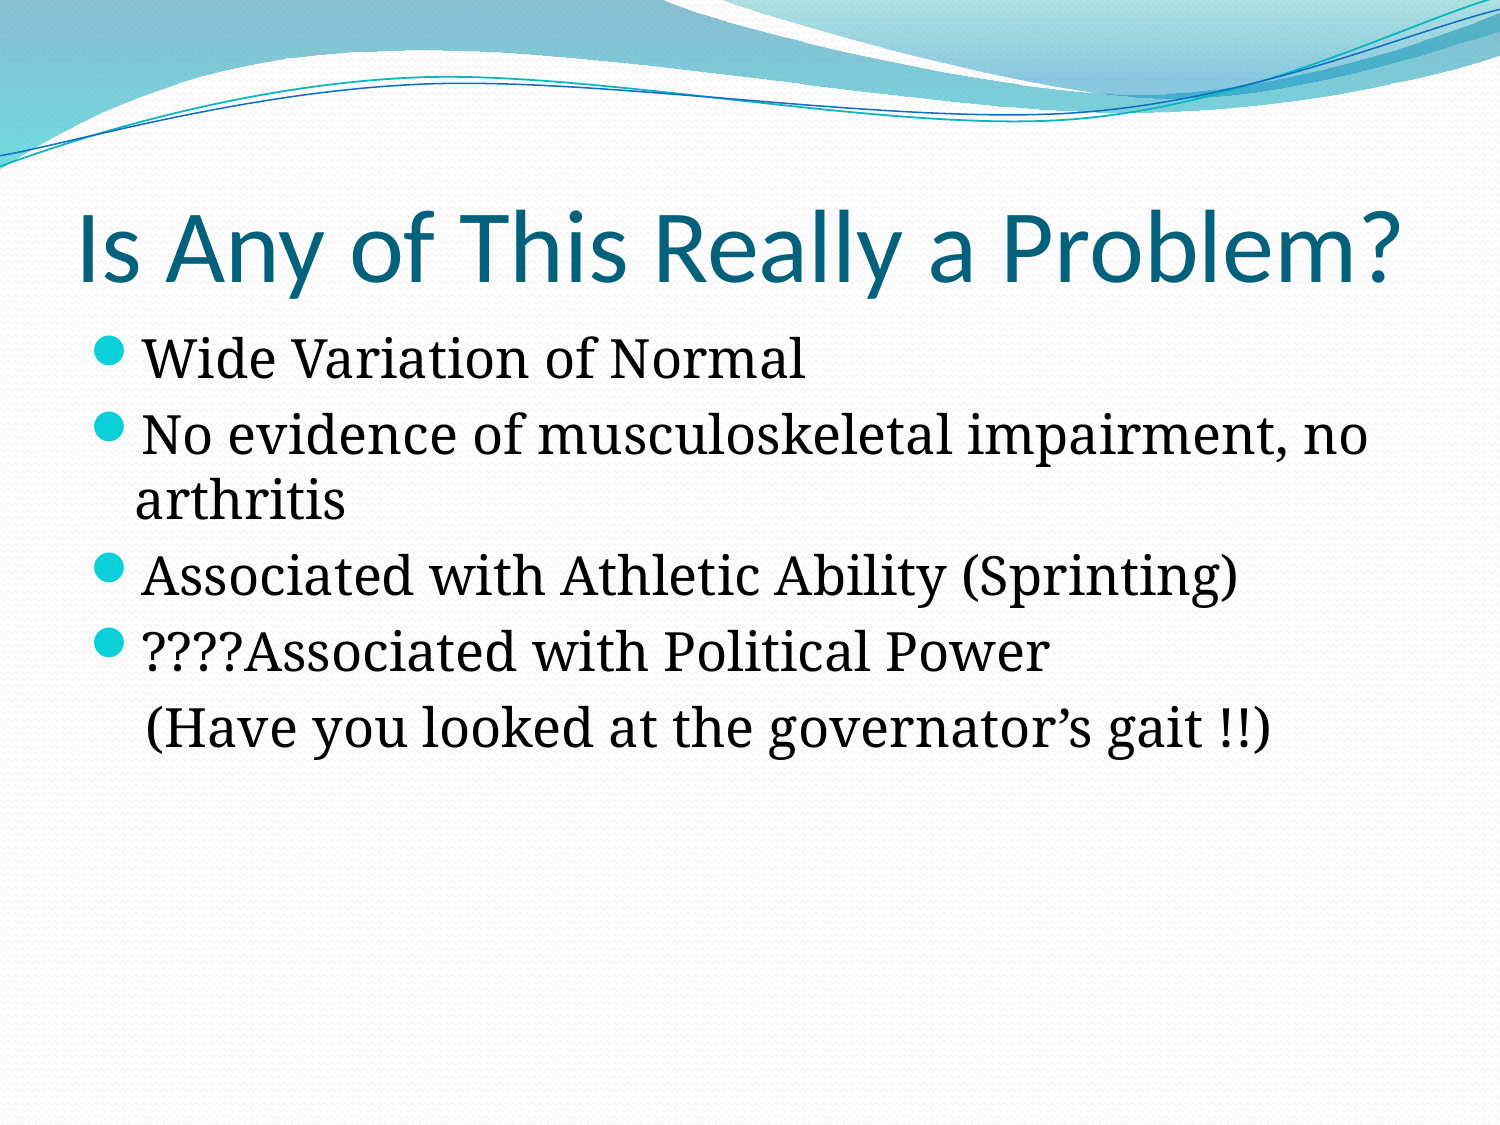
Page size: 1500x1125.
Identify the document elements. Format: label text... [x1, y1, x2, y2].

list Wide Variation of Normal No evidence of musculoskeletal impairment, no arthritis Associated with Athletic Ability (Sprinting) ????Associated with Political Power (Have you looked at the governator’s gait !!) [75, 317, 1425, 1038]
title Is Any of This Really a Problem? [75, 115, 1425, 303]
